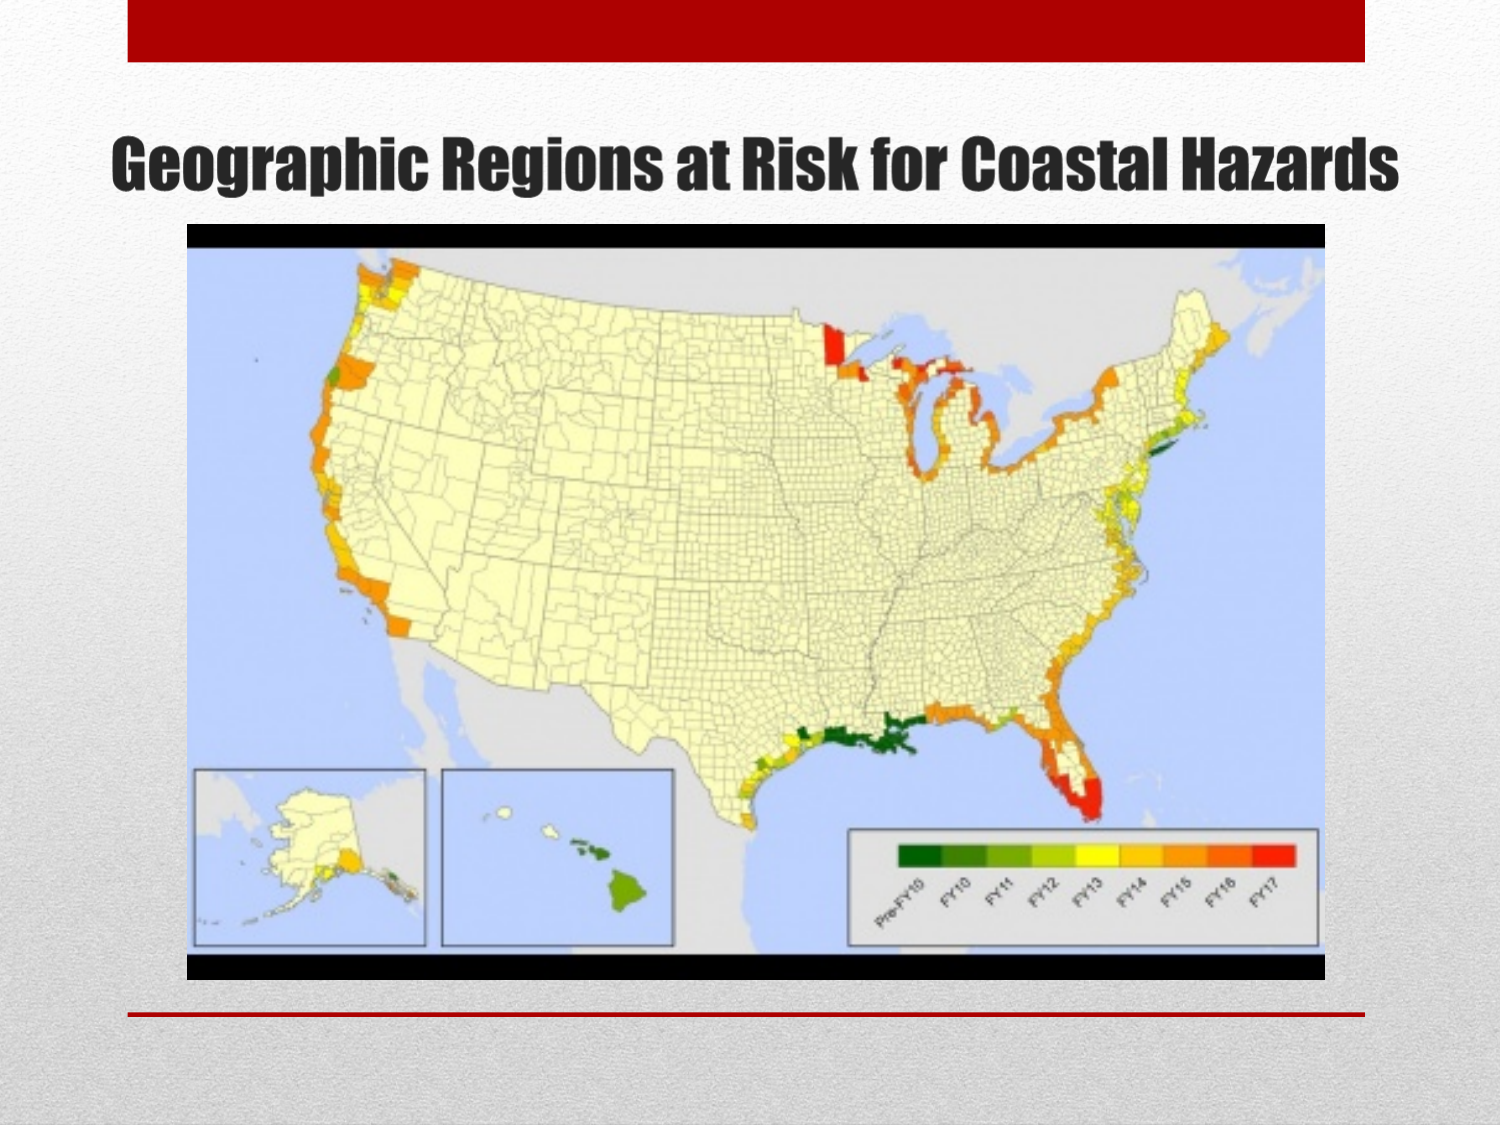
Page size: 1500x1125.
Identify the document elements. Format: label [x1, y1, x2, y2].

picture [29, 74, 1481, 980]
